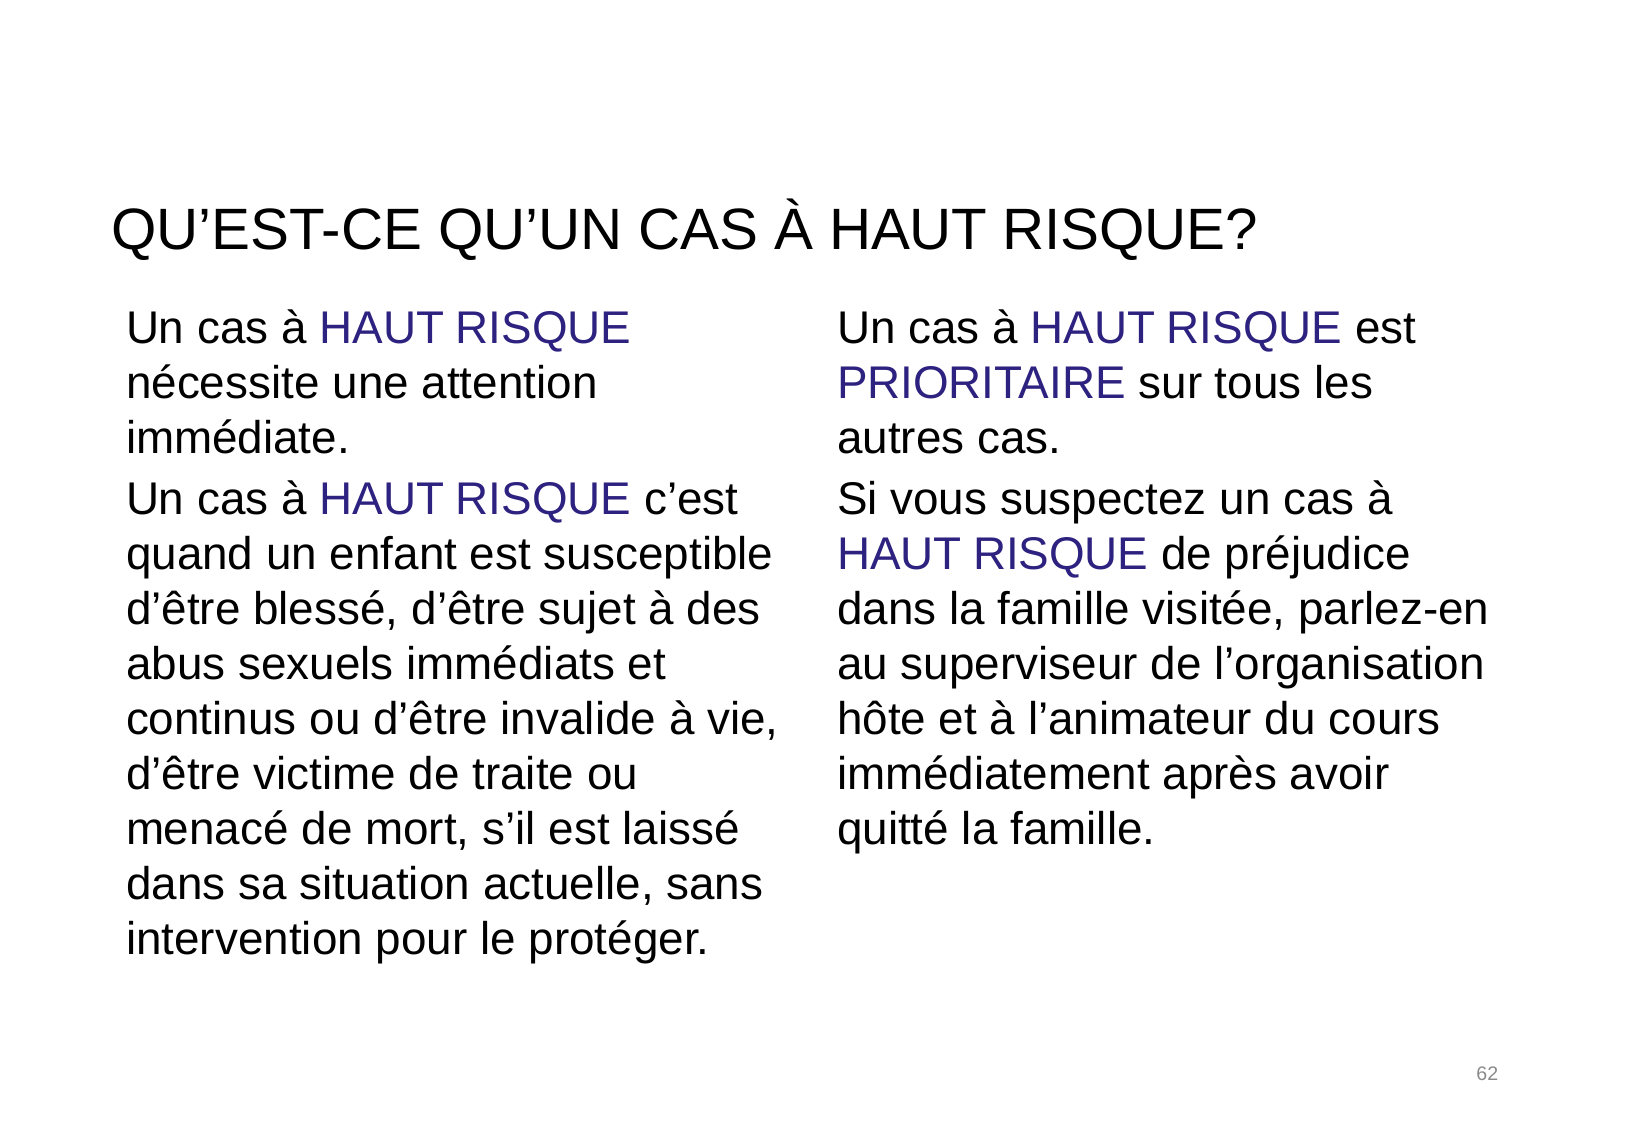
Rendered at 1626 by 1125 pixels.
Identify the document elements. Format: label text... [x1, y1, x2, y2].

list Un cas à HAUT RISQUE nécessite une attention immédiate. Un cas à HAUT RISQUE c’est quand un enfant est susceptible d’être blessé, d’être sujet à des abus sexuels immédiats et continus ou d’être invalide à vie, d’être victime de traite ou menacé de mort, s’il est laissé dans sa situation actuelle, sans intervention pour le protéger. [111, 297, 803, 1014]
title Qu’est-ce qu’un cas à HAUT RISQUE? [111, 59, 1514, 270]
slide_number 62 [1147, 1042, 1514, 1103]
list Un cas à HAUT RISQUE est PRIORITAIRE sur tous les autres cas. Si vous suspectez un cas à HAUT RISQUE de préjudice dans la famille visitée, parlez-en au superviseur de l’organisation hôte et à l’animateur du cours immédiatement après avoir quitté la famille. [822, 297, 1514, 1014]
